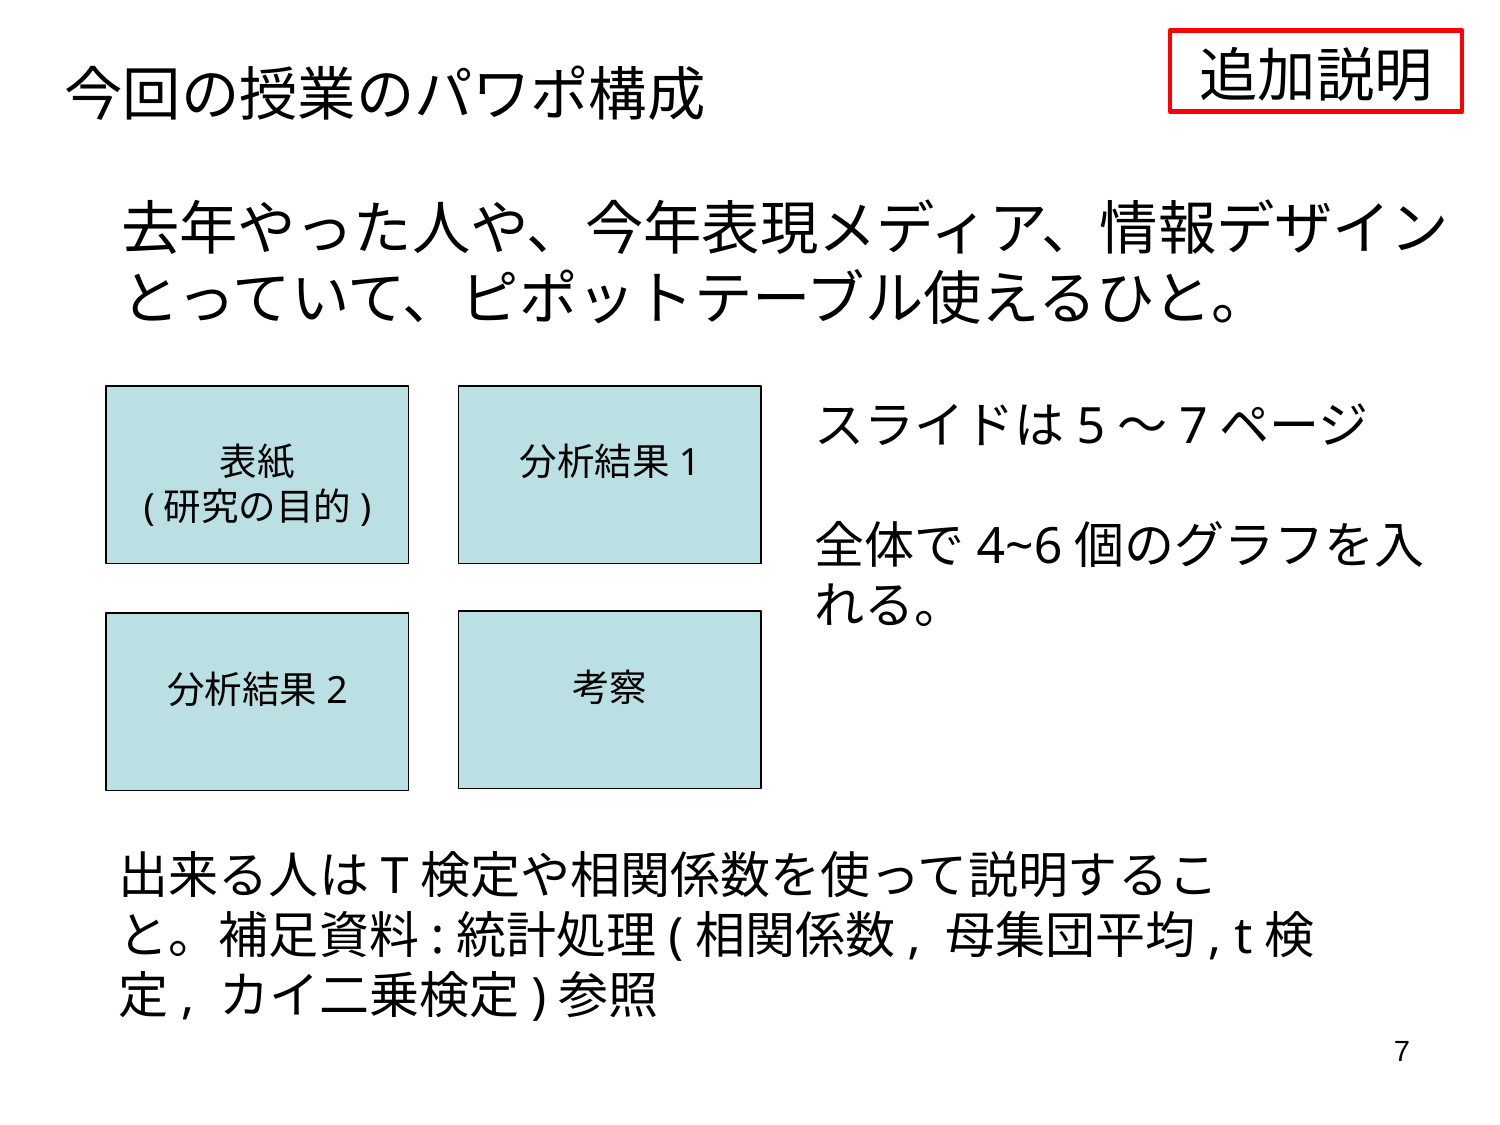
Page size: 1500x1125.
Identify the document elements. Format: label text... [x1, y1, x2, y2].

text_box 分析結果2 [106, 613, 409, 791]
text_box 去年やった人や、今年表現メディア、情報デザインとっていて、ピポットテーブル使えるひと。 [106, 183, 1494, 409]
text_box 表紙 (研究の目的) [106, 385, 409, 564]
text_box スライドは5～7ページ 全体で4~6個のグラフを入れる。 [799, 385, 1455, 711]
text_box 分析結果1 [458, 385, 762, 564]
slide_number 7 [1074, 1024, 1425, 1103]
text_box 出来る人はT検定や相関係数を使って説明すること。補足資料:統計処理(相関係数, 母集団平均, t検定, カイ二乗検定)参照 [104, 836, 1333, 1032]
text_box 考察 [458, 611, 762, 789]
text_box 追加説明 [1169, 30, 1462, 112]
text_box 今回の授業のパワポ構成 [49, 50, 1500, 135]
